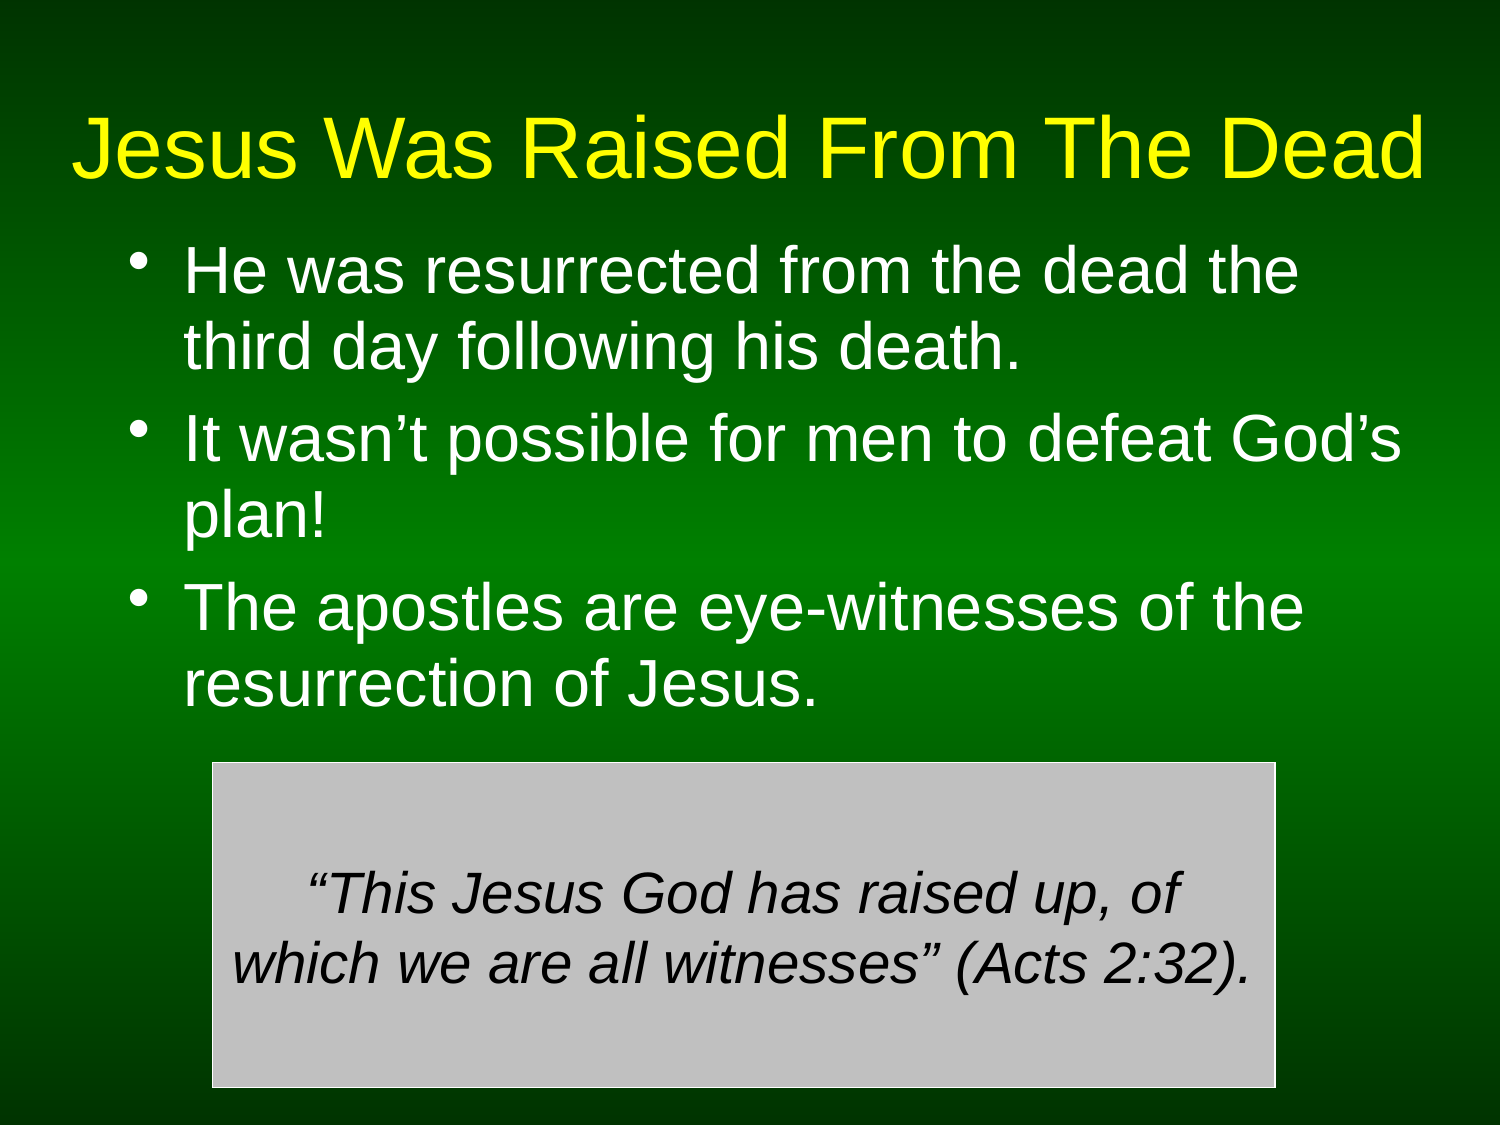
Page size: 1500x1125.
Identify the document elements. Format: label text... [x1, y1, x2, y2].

text_box “This Jesus God has raised up, of which we are all witnesses” (Acts 2:32). [212, 762, 1275, 1088]
list He was resurrected from the dead the third day following his death. It wasn’t possible for men to defeat God’s plan! The apostles are eye-witnesses of the resurrection of Jesus. [112, 224, 1463, 1125]
title Jesus Was Raised From The Dead [37, 50, 1463, 238]
